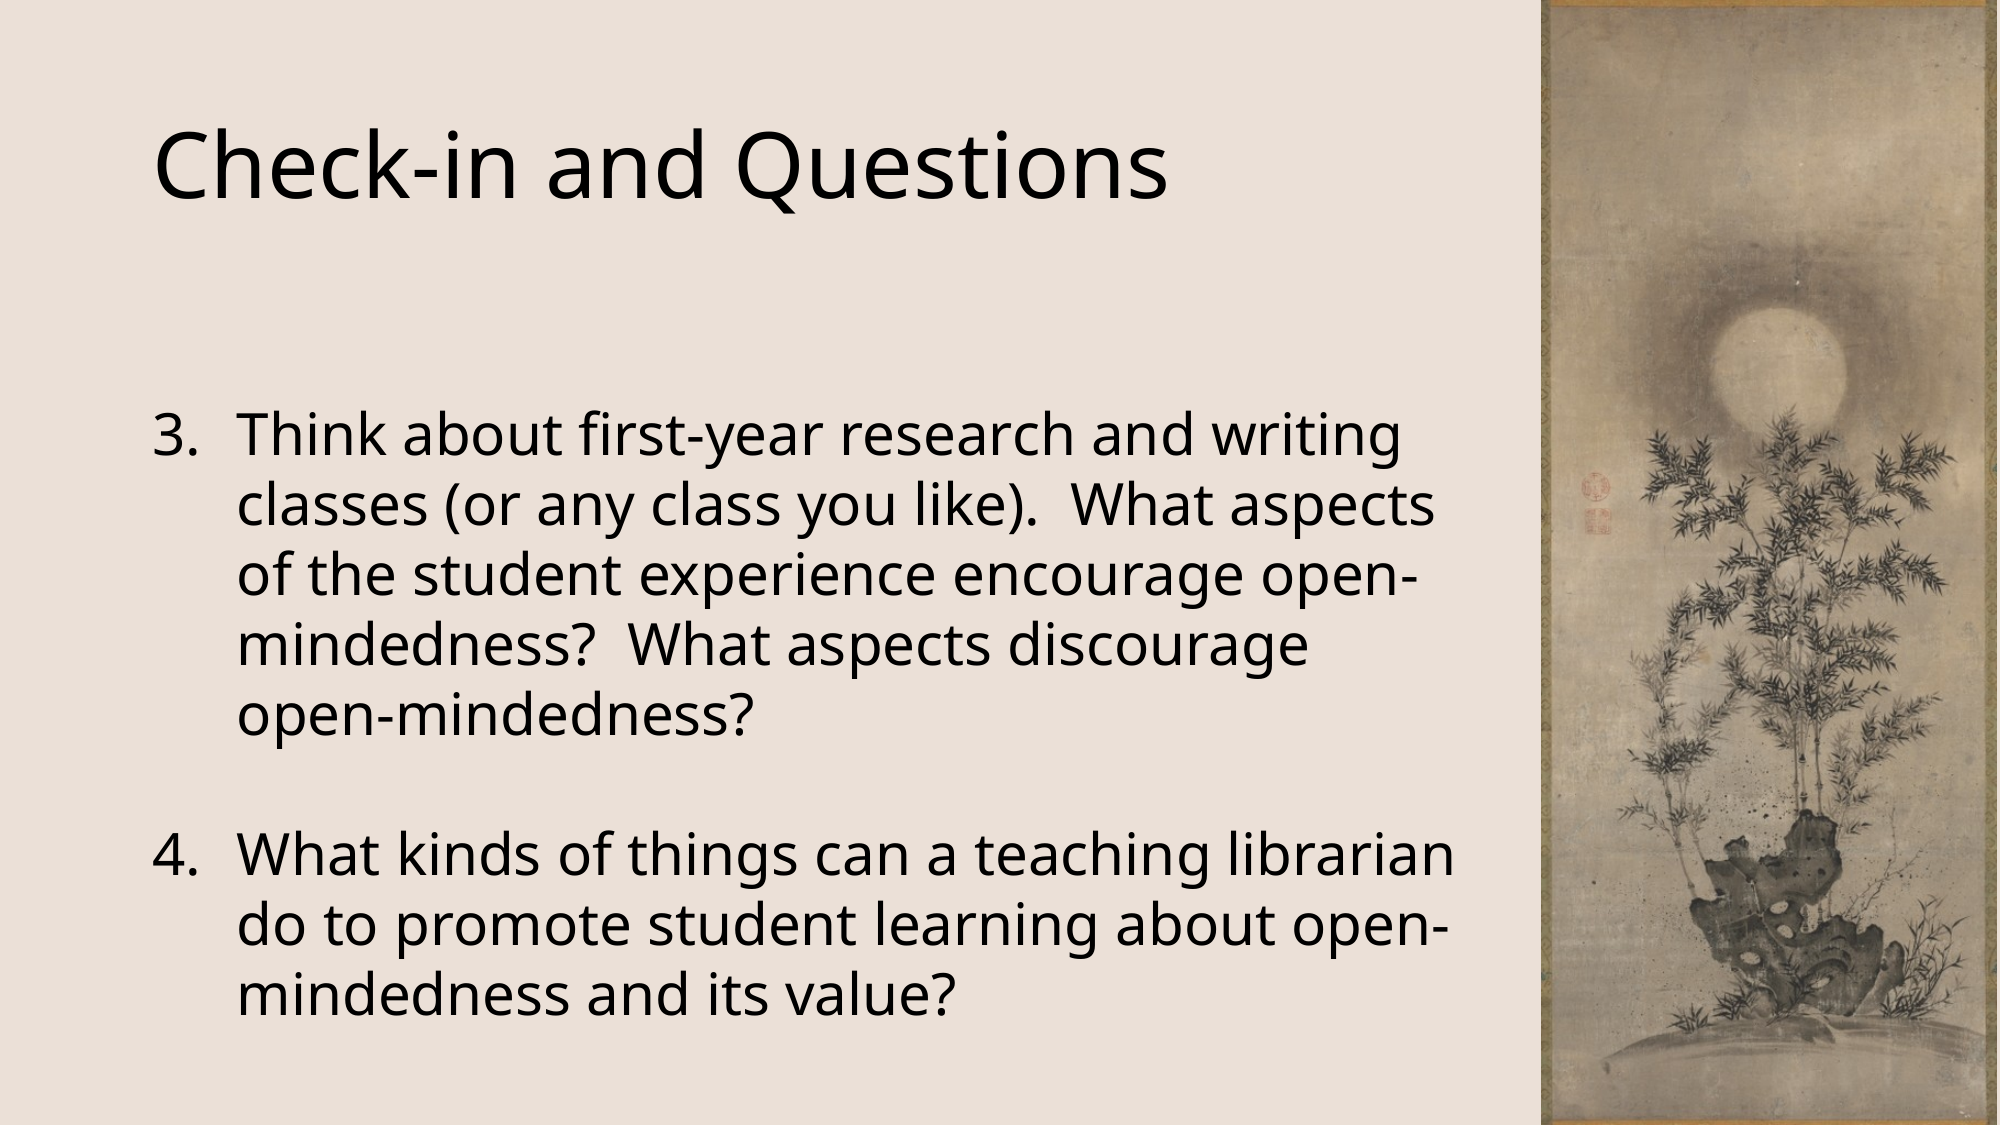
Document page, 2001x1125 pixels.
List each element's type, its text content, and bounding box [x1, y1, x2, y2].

title Check-in and Questions [137, 59, 1541, 278]
list Think about first-year research and writing classes (or any class you like). What aspects of the student experience encourage open-mindedness? What aspects discourage open-mindedness? What kinds of things can a teaching librarian do to promote student learning about open-mindedness and its value? [137, 299, 1487, 1014]
picture [1541, 0, 1997, 1125]
